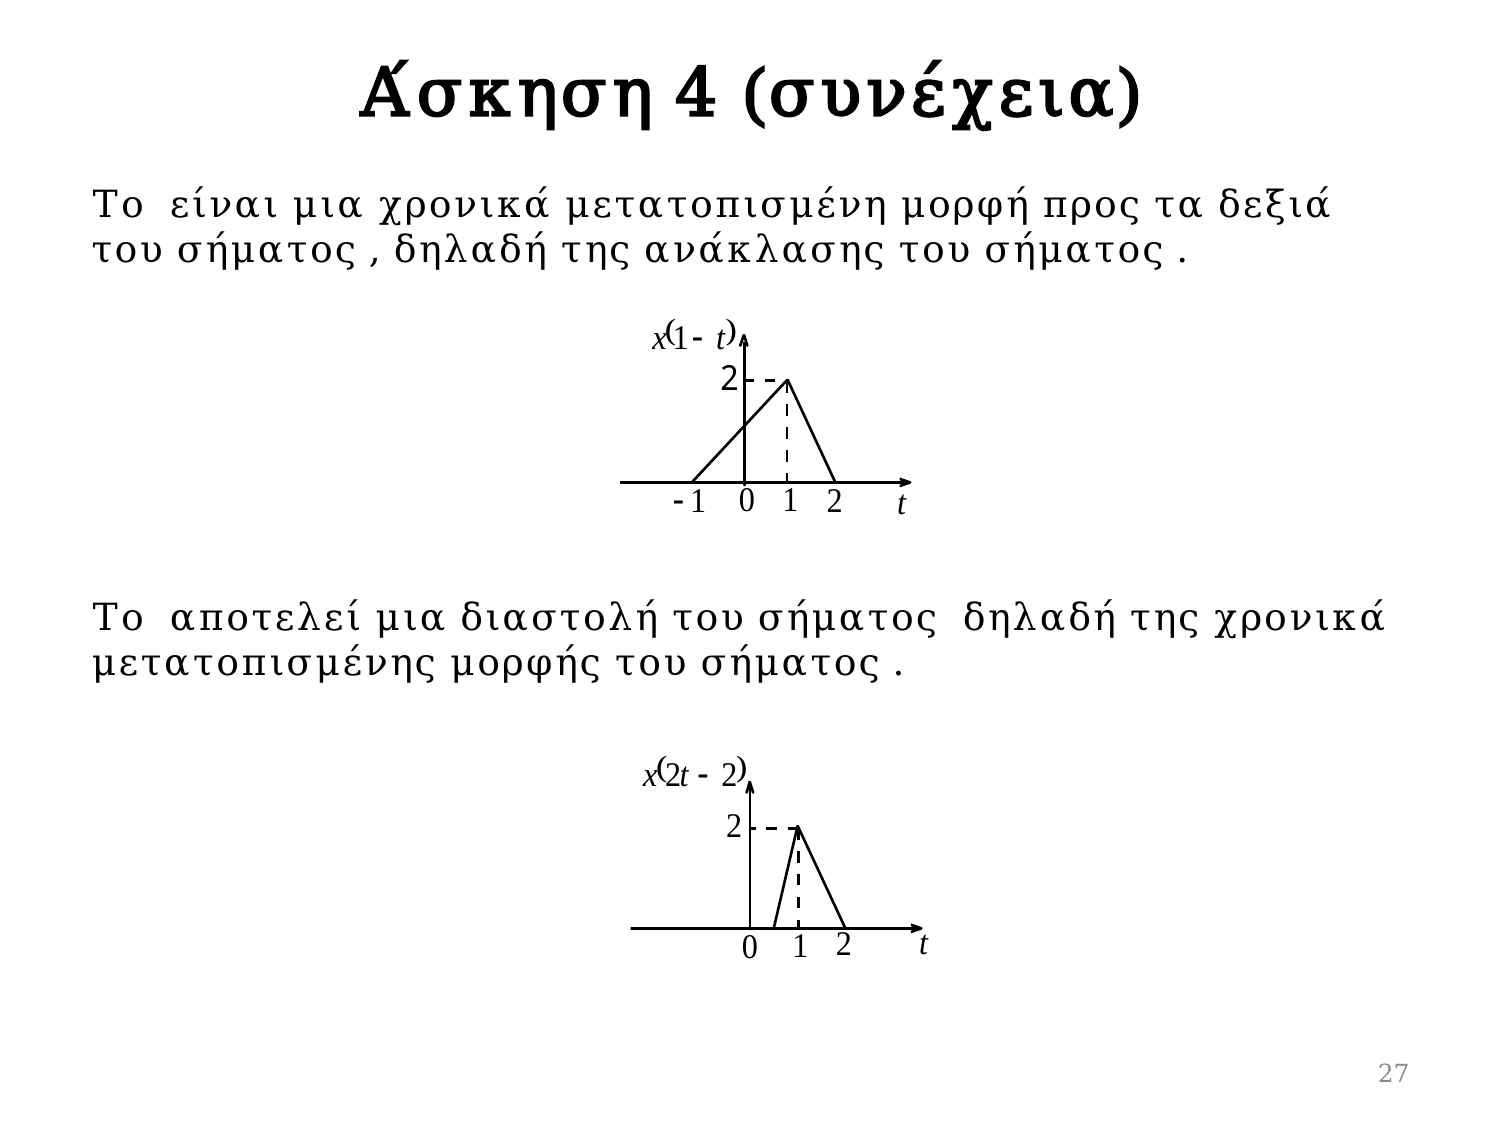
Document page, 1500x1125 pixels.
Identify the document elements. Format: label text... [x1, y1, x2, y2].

title Άσκηση 4 (συνέχεια) [75, 19, 1425, 159]
picture [619, 314, 915, 528]
slide_number 27 [1222, 1042, 1425, 1103]
picture [630, 751, 937, 965]
